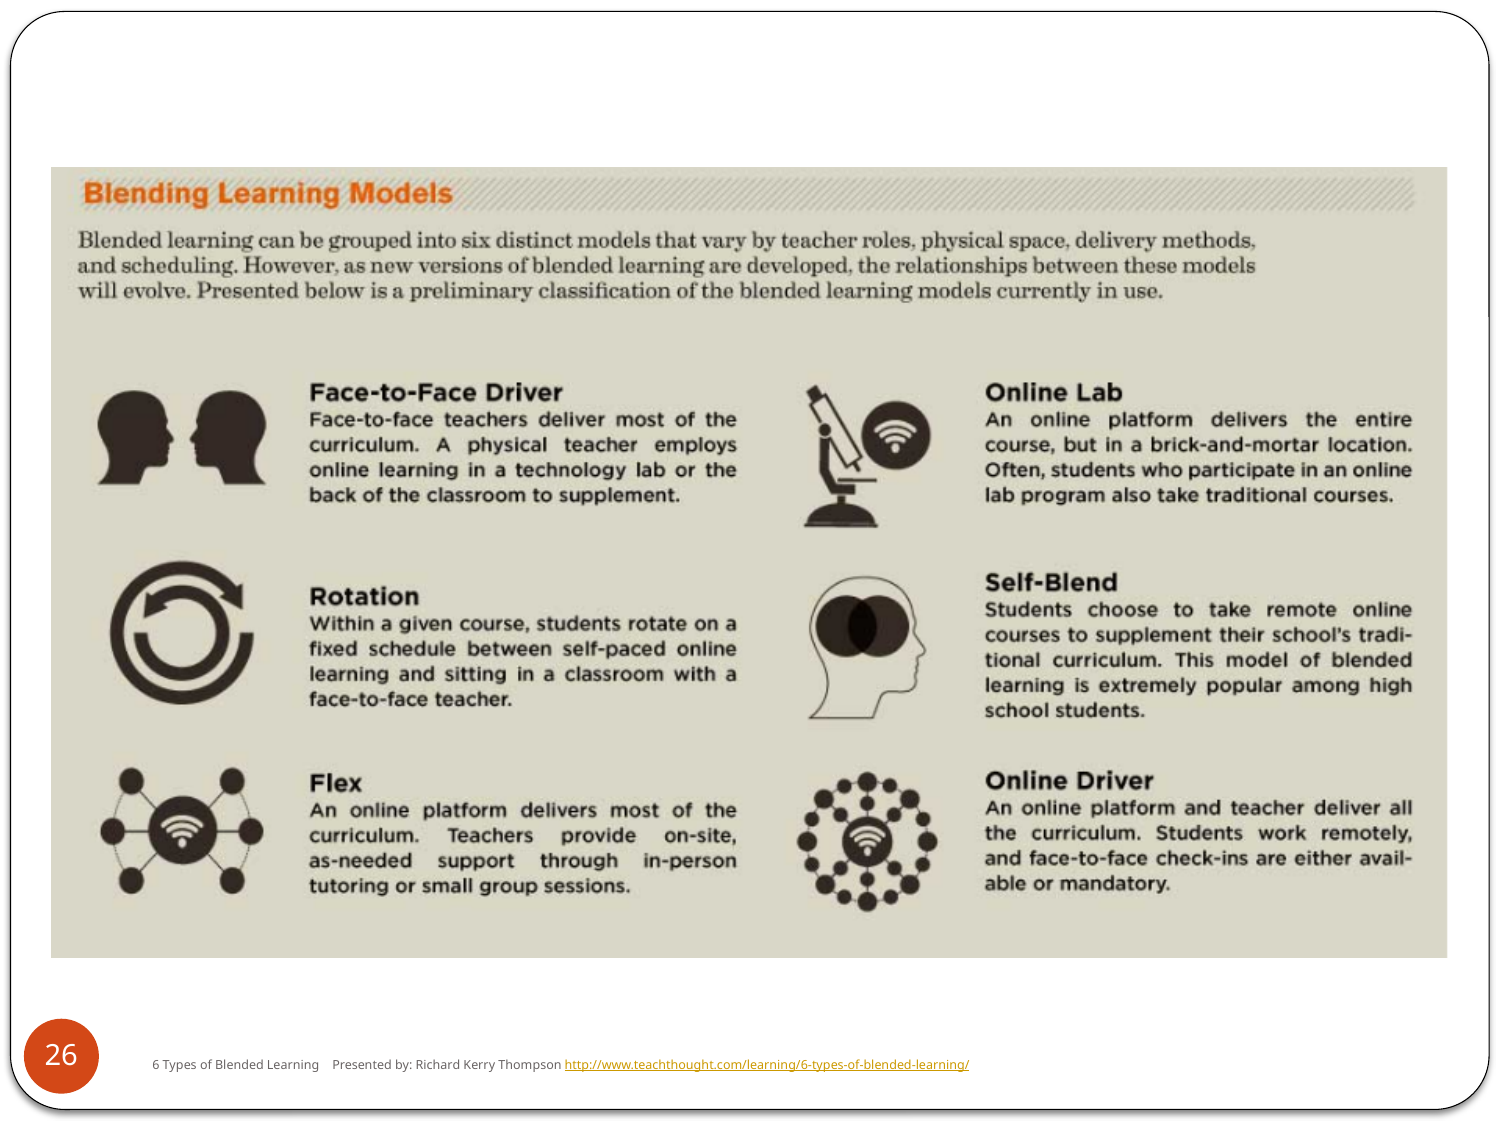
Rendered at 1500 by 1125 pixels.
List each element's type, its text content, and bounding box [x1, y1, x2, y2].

footer 6 Types of Blended Learning Presented by: Richard Kerry Thompson http://www.teachthought.com/learning/6-types-of-blended-learning/ [137, 1042, 988, 1103]
slide_number 26 [23, 1018, 99, 1094]
picture [51, 166, 1449, 958]
